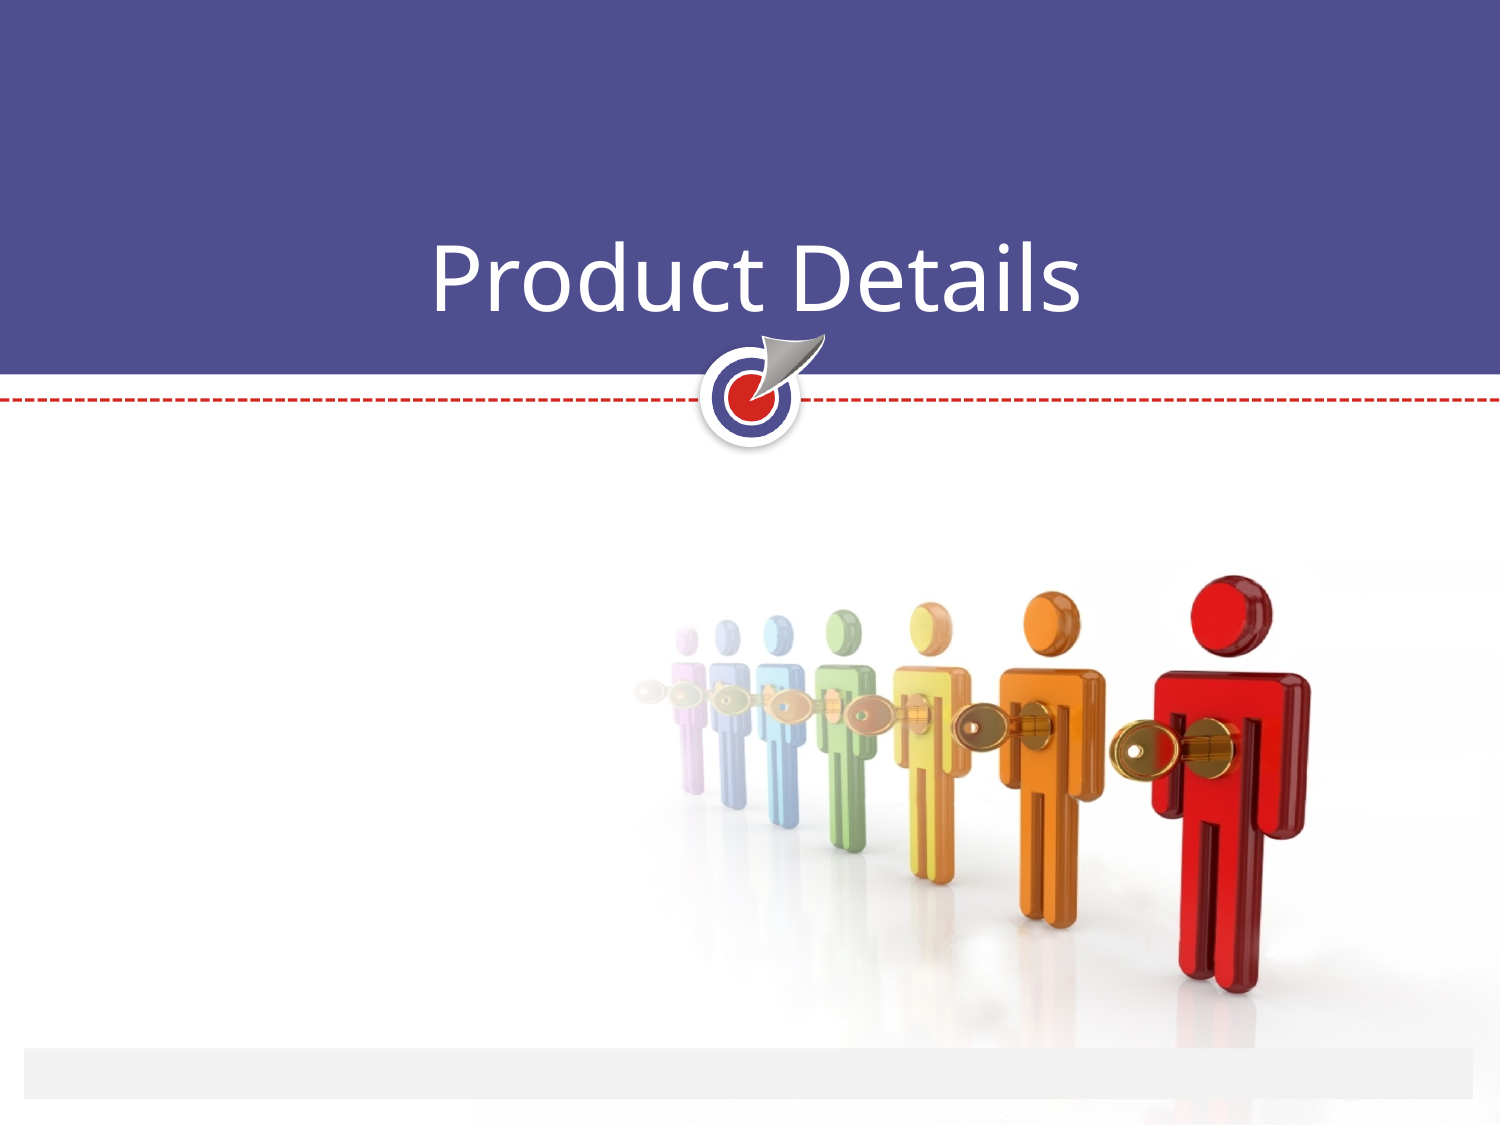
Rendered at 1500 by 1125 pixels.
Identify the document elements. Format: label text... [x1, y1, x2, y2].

title Product Details [118, 87, 1394, 338]
picture [0, 338, 1500, 1125]
